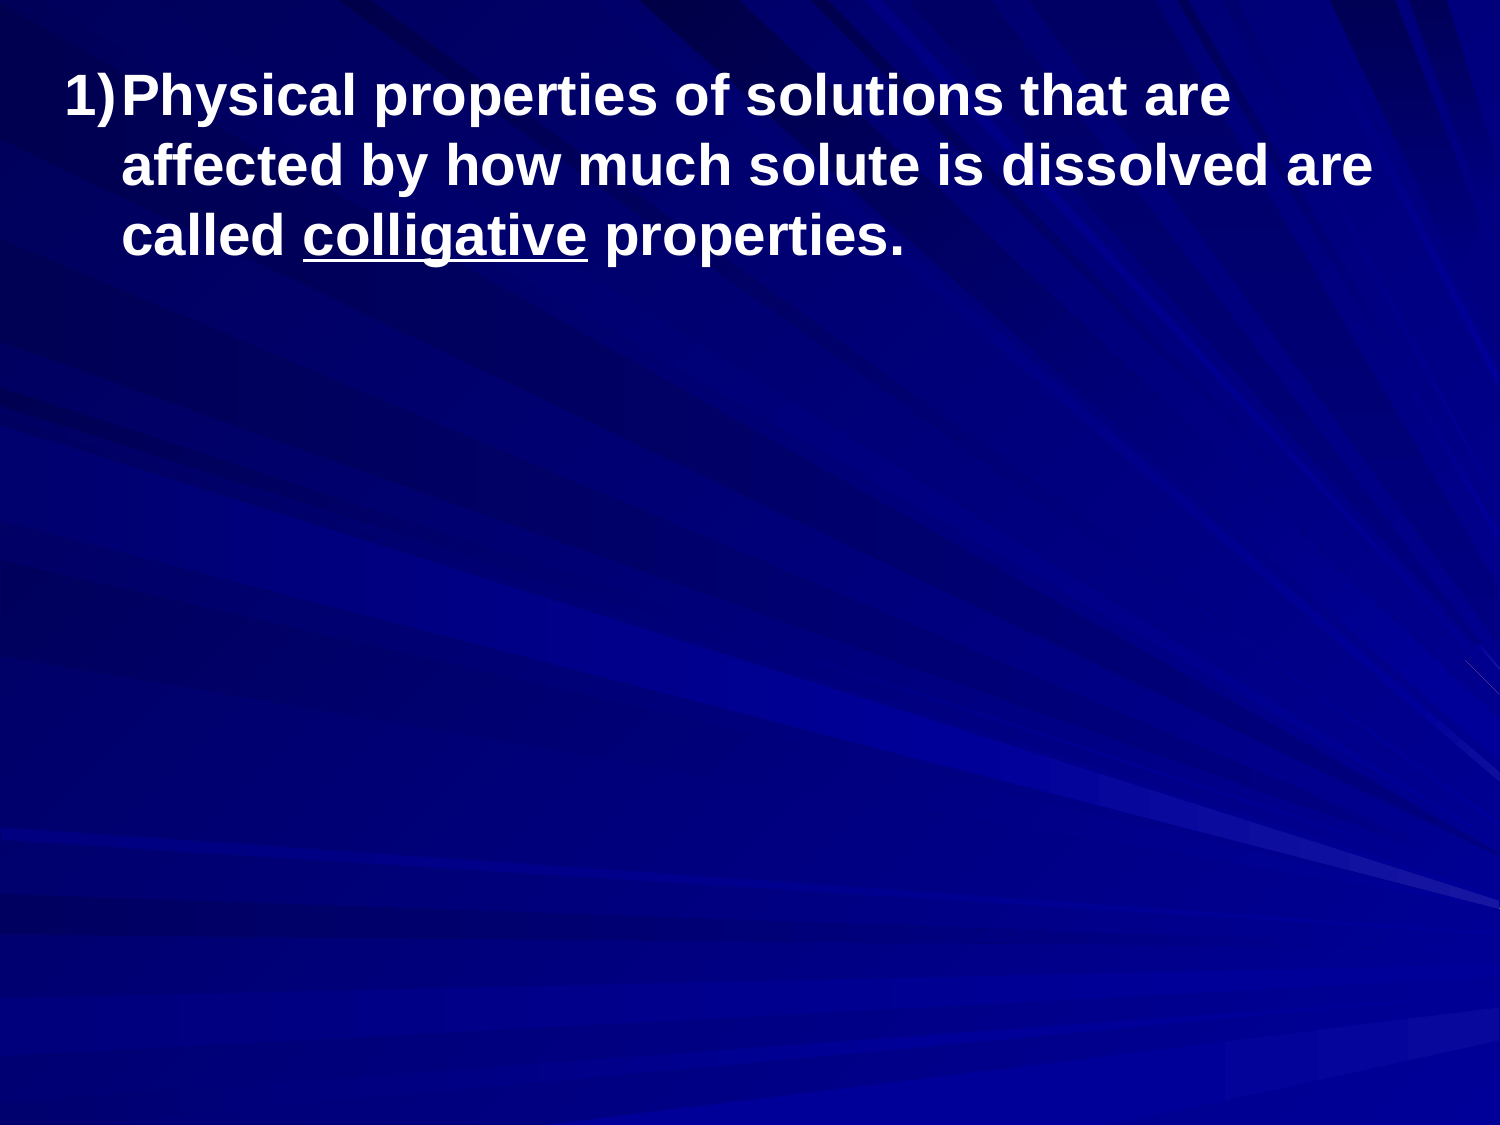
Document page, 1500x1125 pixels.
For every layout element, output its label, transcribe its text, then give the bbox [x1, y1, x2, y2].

text_box Physical properties of solutions that are affected by how much solute is dissolved are called colligative properties. [49, 50, 1463, 275]
